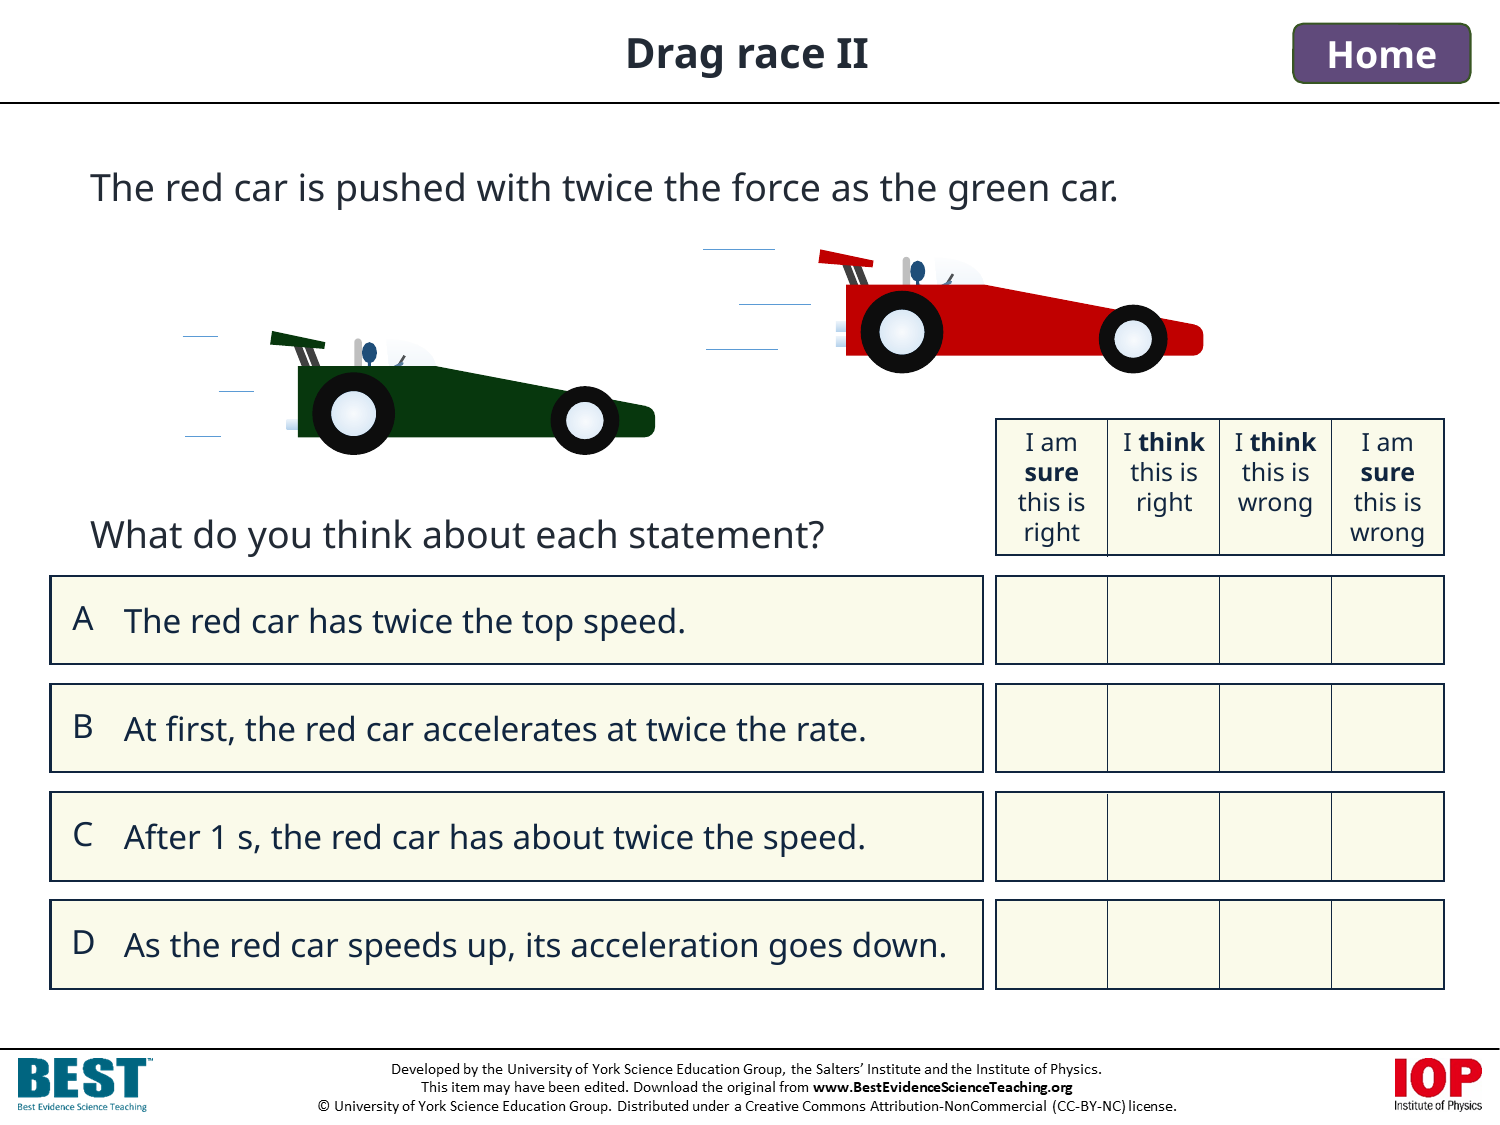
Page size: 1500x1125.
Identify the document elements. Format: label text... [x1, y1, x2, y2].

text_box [182, 334, 656, 455]
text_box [995, 575, 1444, 666]
text_box Home [1292, 22, 1472, 84]
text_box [995, 899, 1444, 990]
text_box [995, 792, 1444, 883]
picture [0, 102, 1500, 1125]
text_box Drag race II [23, 4, 1471, 99]
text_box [995, 683, 1444, 774]
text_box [703, 249, 1204, 374]
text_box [995, 418, 1444, 557]
